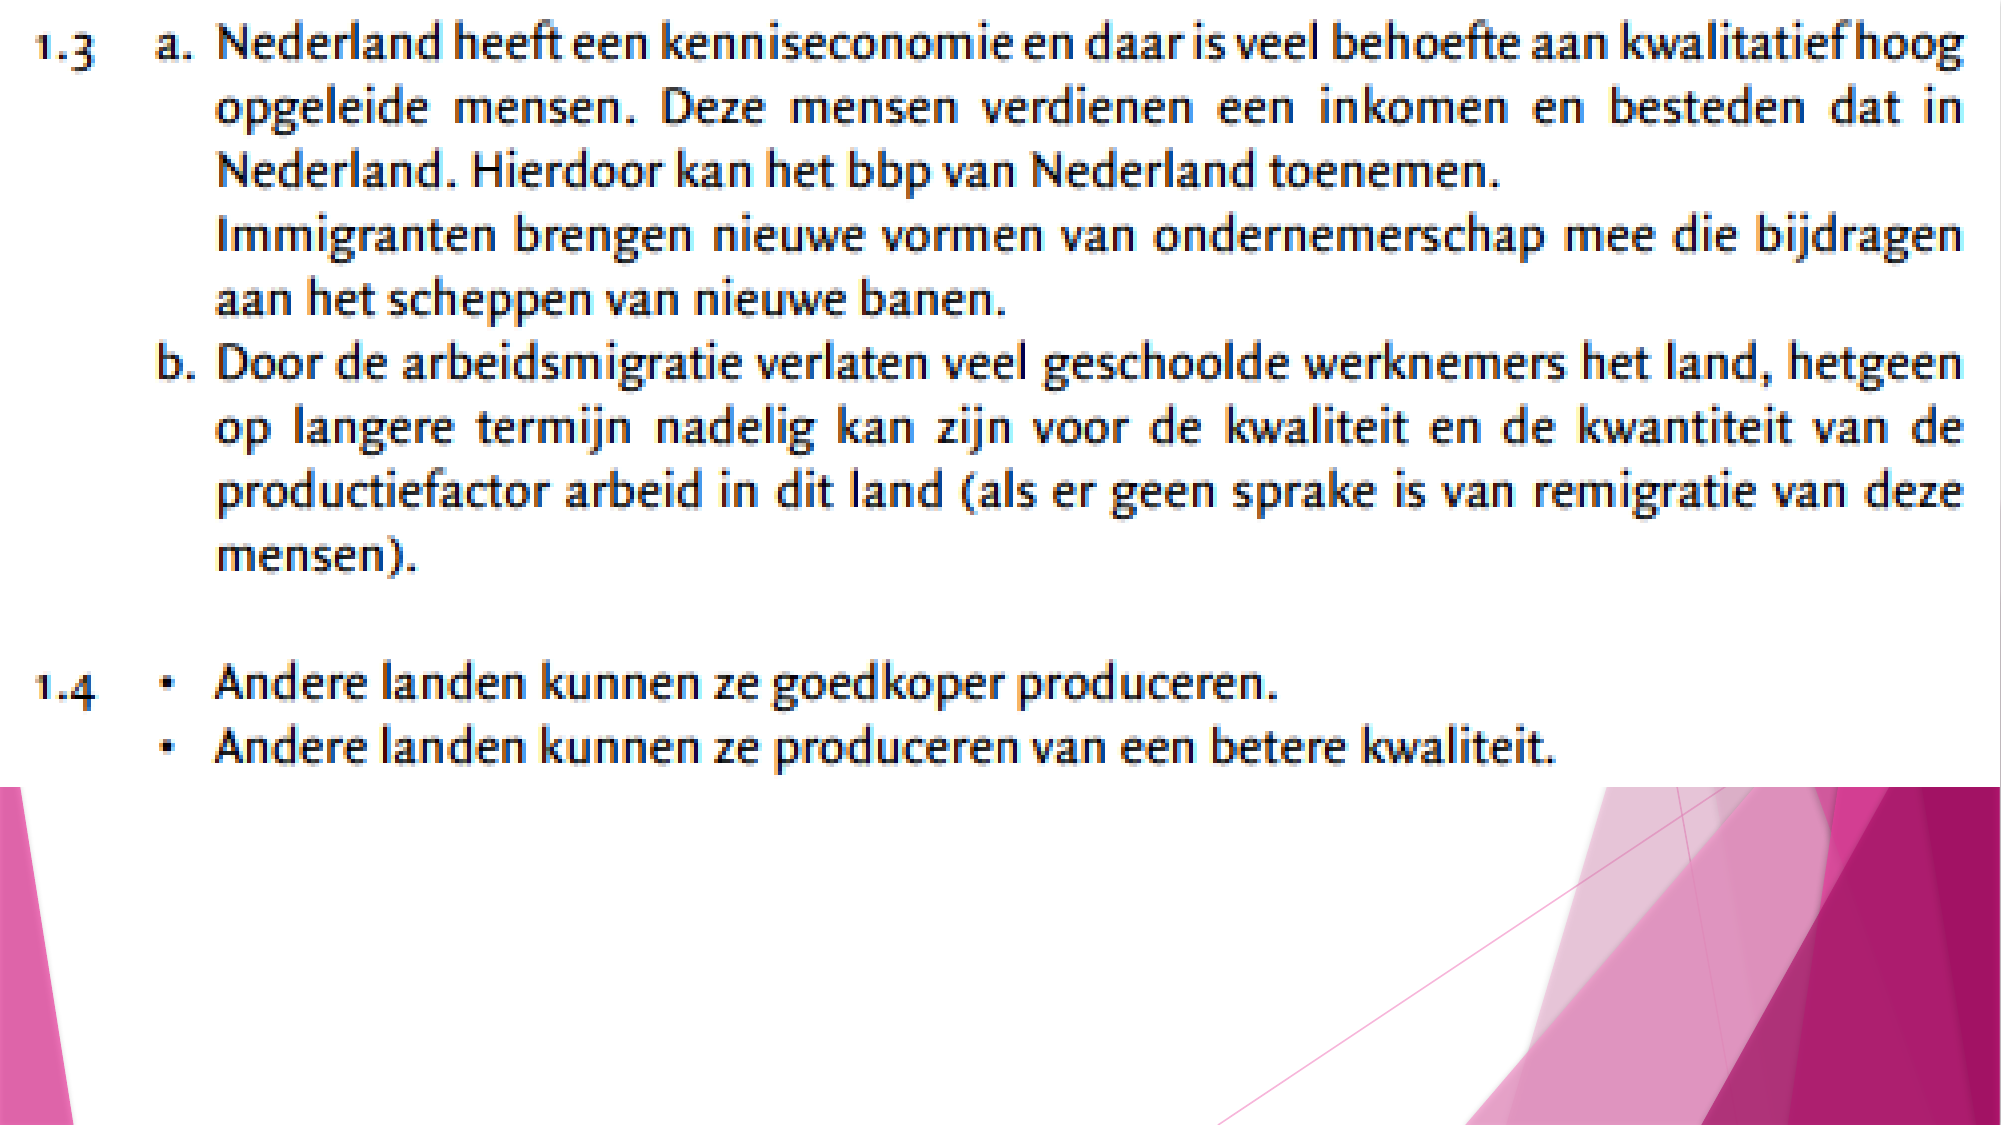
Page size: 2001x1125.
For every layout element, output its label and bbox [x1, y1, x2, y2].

picture [0, 0, 2000, 787]
